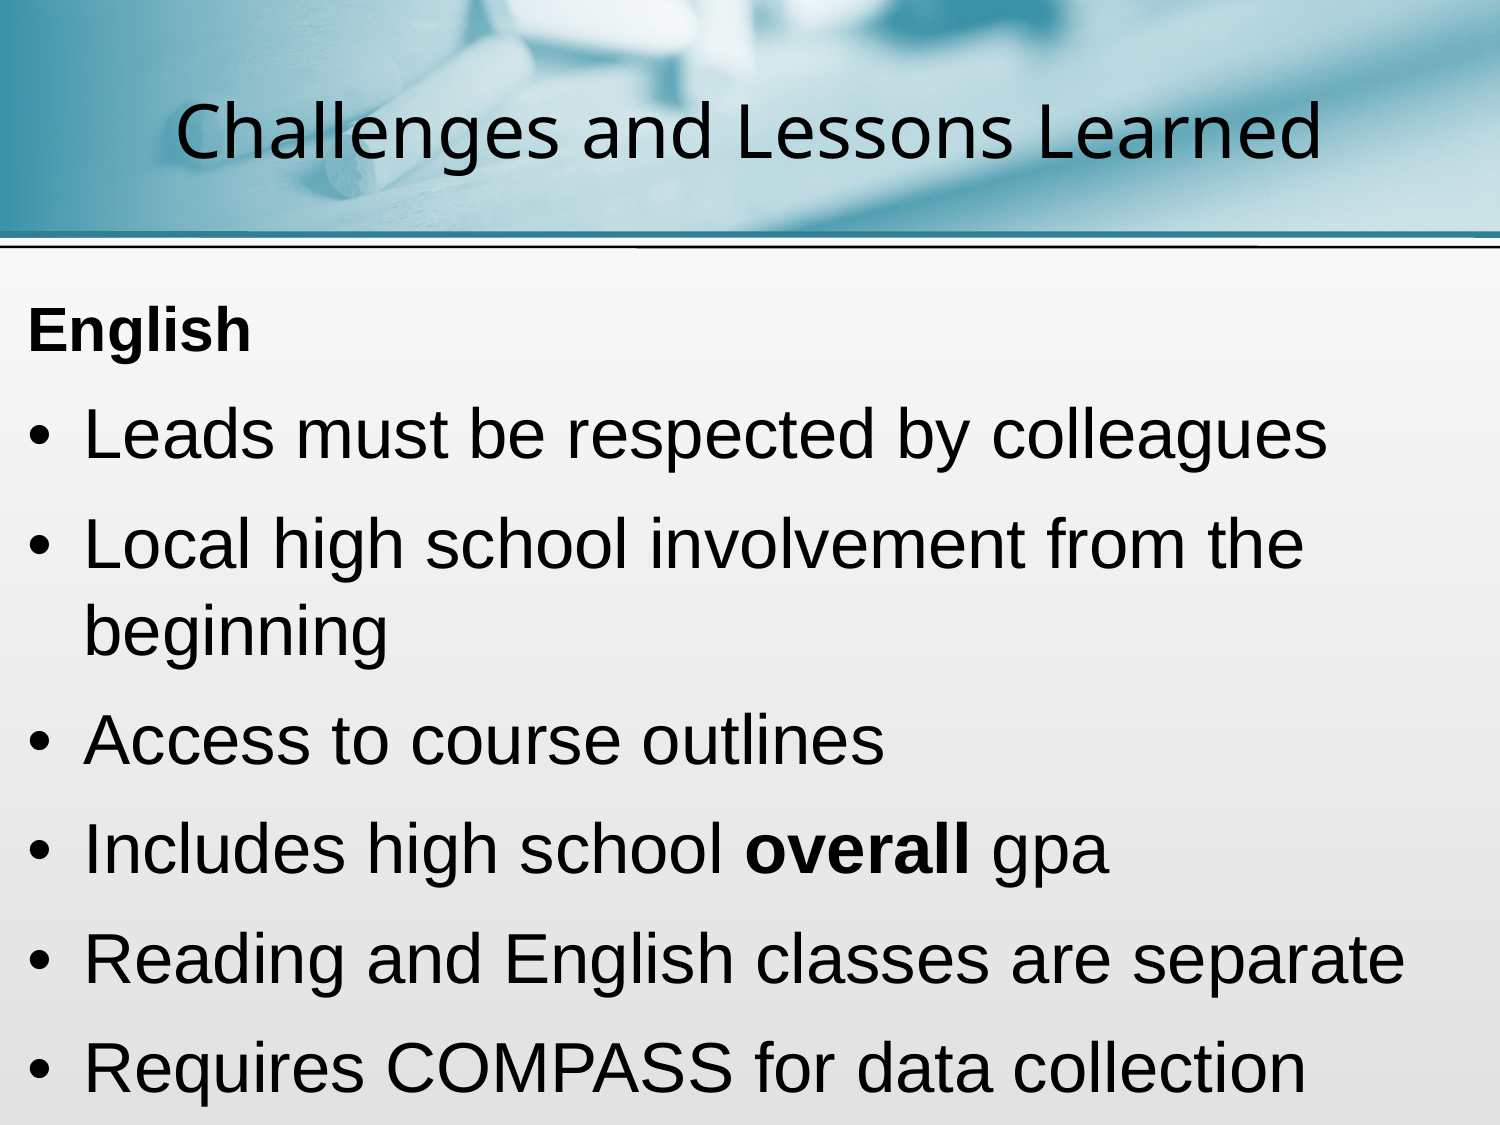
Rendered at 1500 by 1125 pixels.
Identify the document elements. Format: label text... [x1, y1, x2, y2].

list English Leads must be respected by colleagues Local high school involvement from the beginning Access to course outlines Includes high school overall gpa Reading and English classes are separate Requires COMPASS for data collection [12, 287, 1500, 1125]
title Challenges and Lessons Learned [24, 24, 1475, 233]
